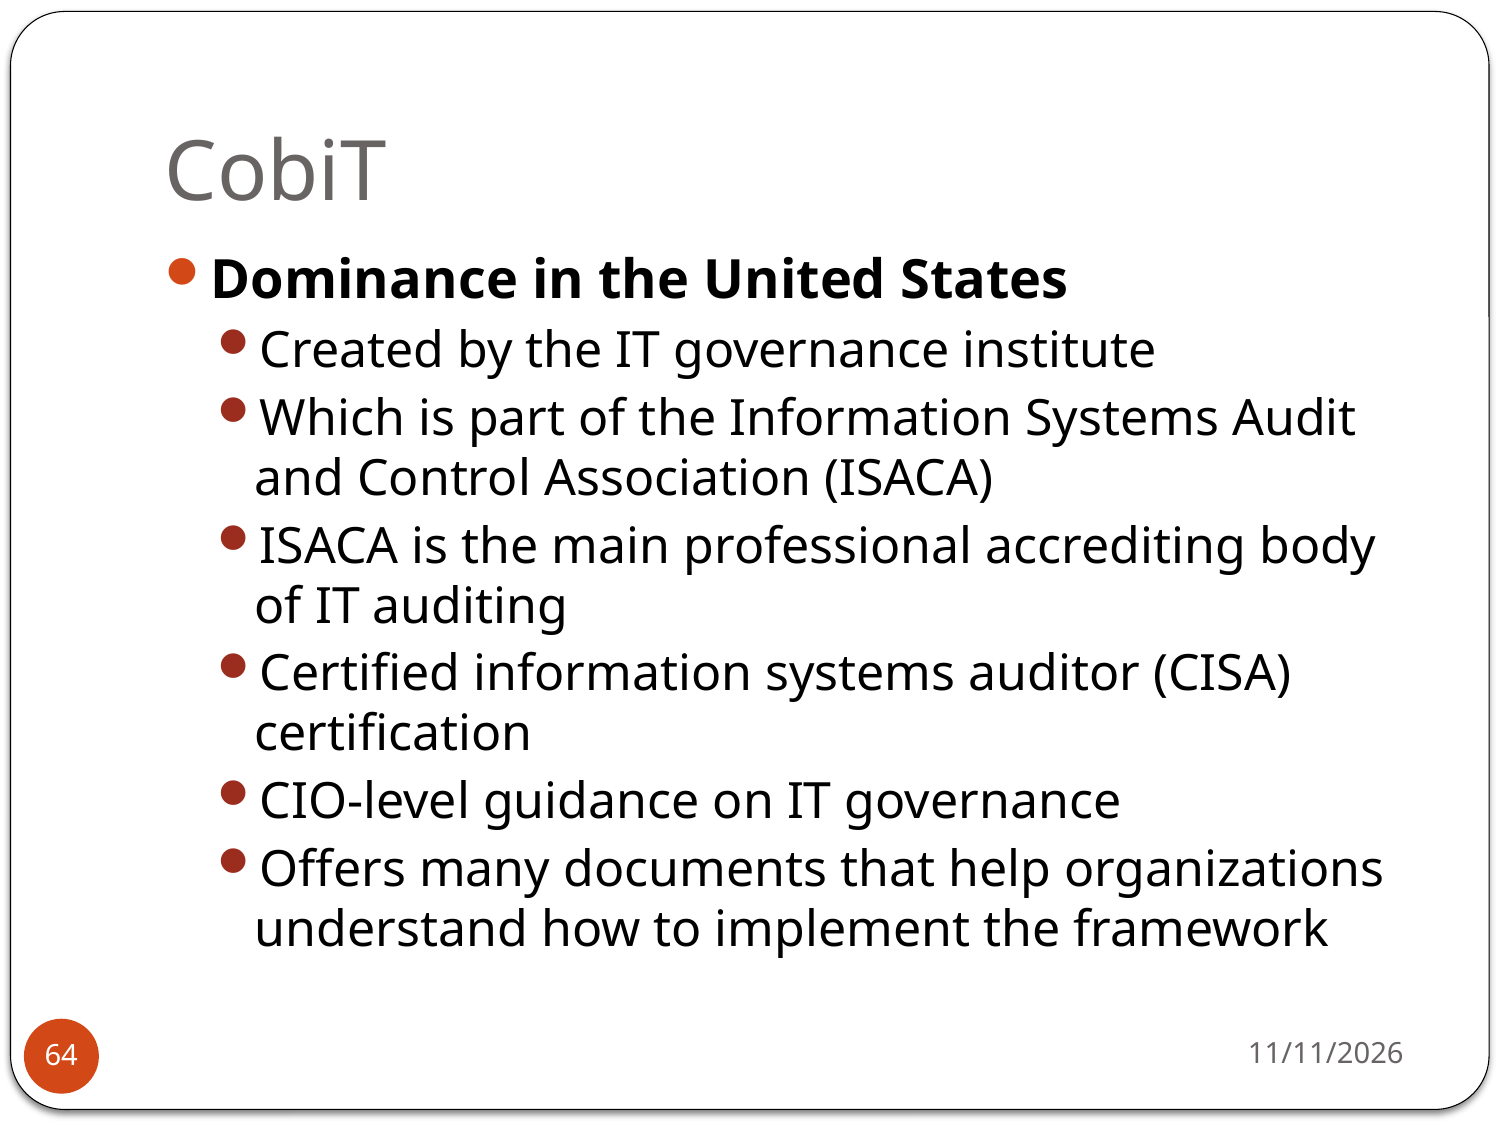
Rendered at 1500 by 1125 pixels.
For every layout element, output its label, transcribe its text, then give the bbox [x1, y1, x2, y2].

list Dominance in the United States Created by the IT governance institute Which is part of the Information Systems Audit and Control Association (ISACA) ISACA is the main professional accrediting body of IT auditing Certified information systems auditor (CISA) certification CIO-level guidance on IT governance Offers many documents that help organizations understand how to implement the framework [150, 237, 1425, 988]
title CobiT [150, 45, 1425, 233]
slide_number 64 [23, 1018, 99, 1094]
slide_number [1012, 1015, 1419, 1094]
